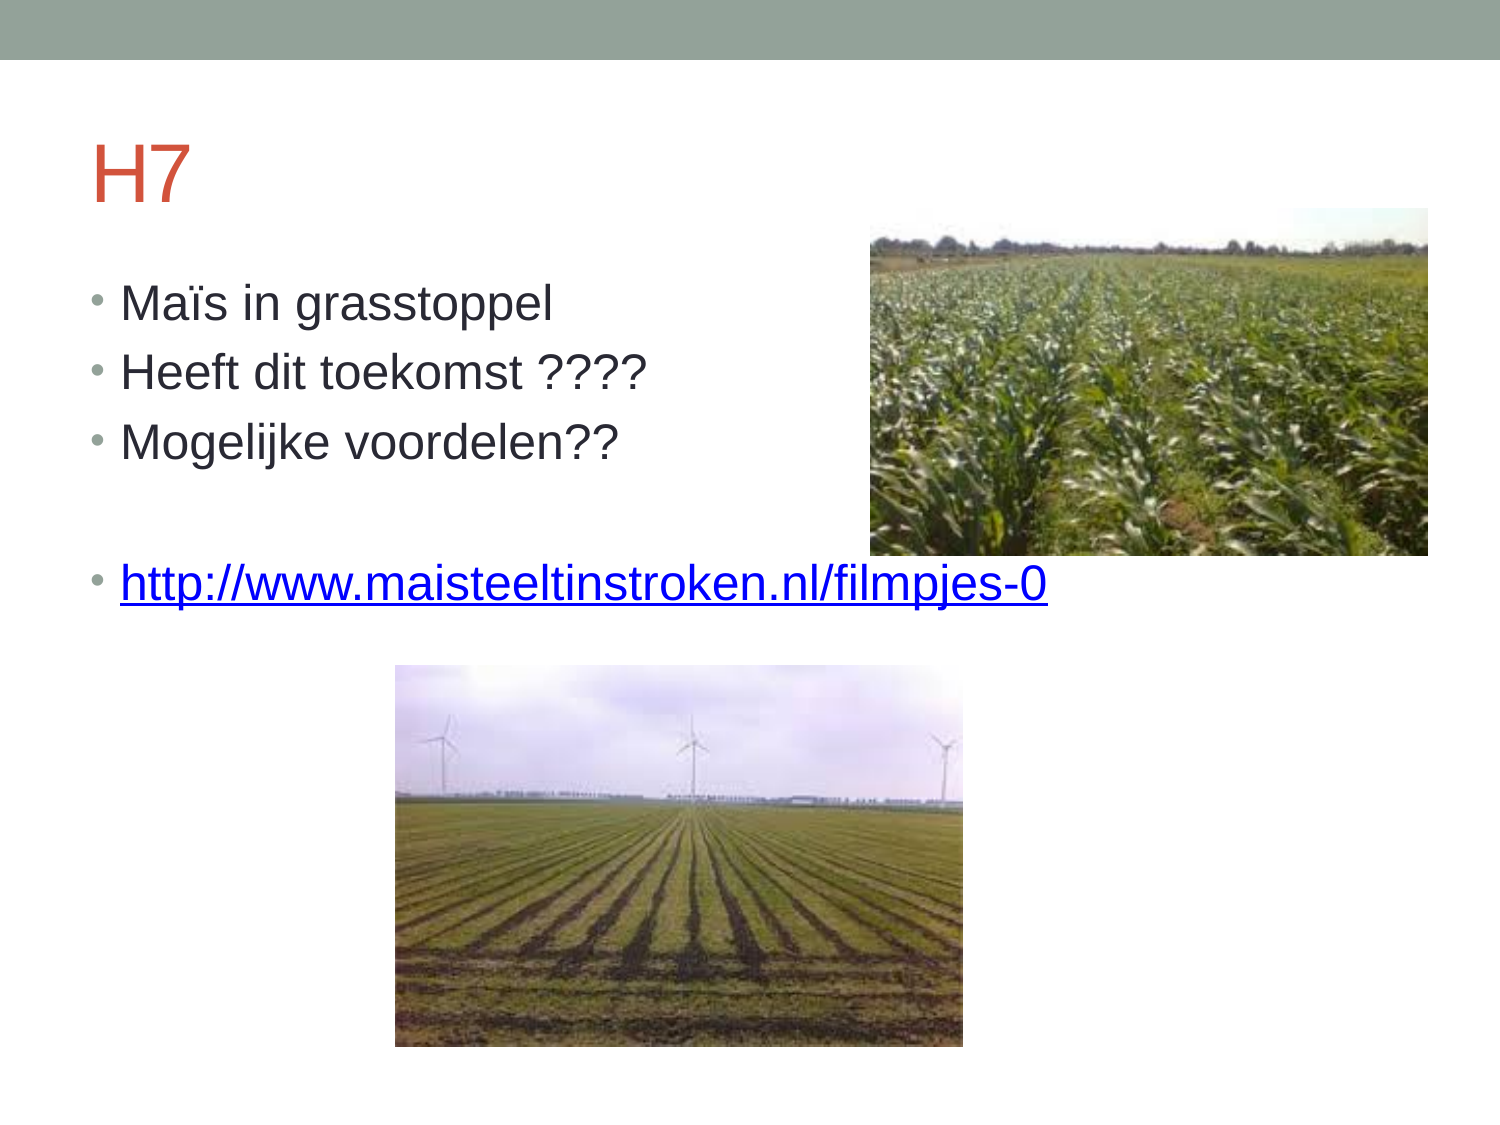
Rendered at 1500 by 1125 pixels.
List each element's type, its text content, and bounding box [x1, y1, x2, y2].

list Maïs in grasstoppel Heeft dit toekomst ???? Mogelijke voordelen?? http://www.maisteeltinstroken.nl/filmpjes-0 [75, 262, 1425, 1063]
picture [395, 665, 963, 1047]
picture [870, 207, 1428, 556]
title H7 [75, 87, 1425, 250]
